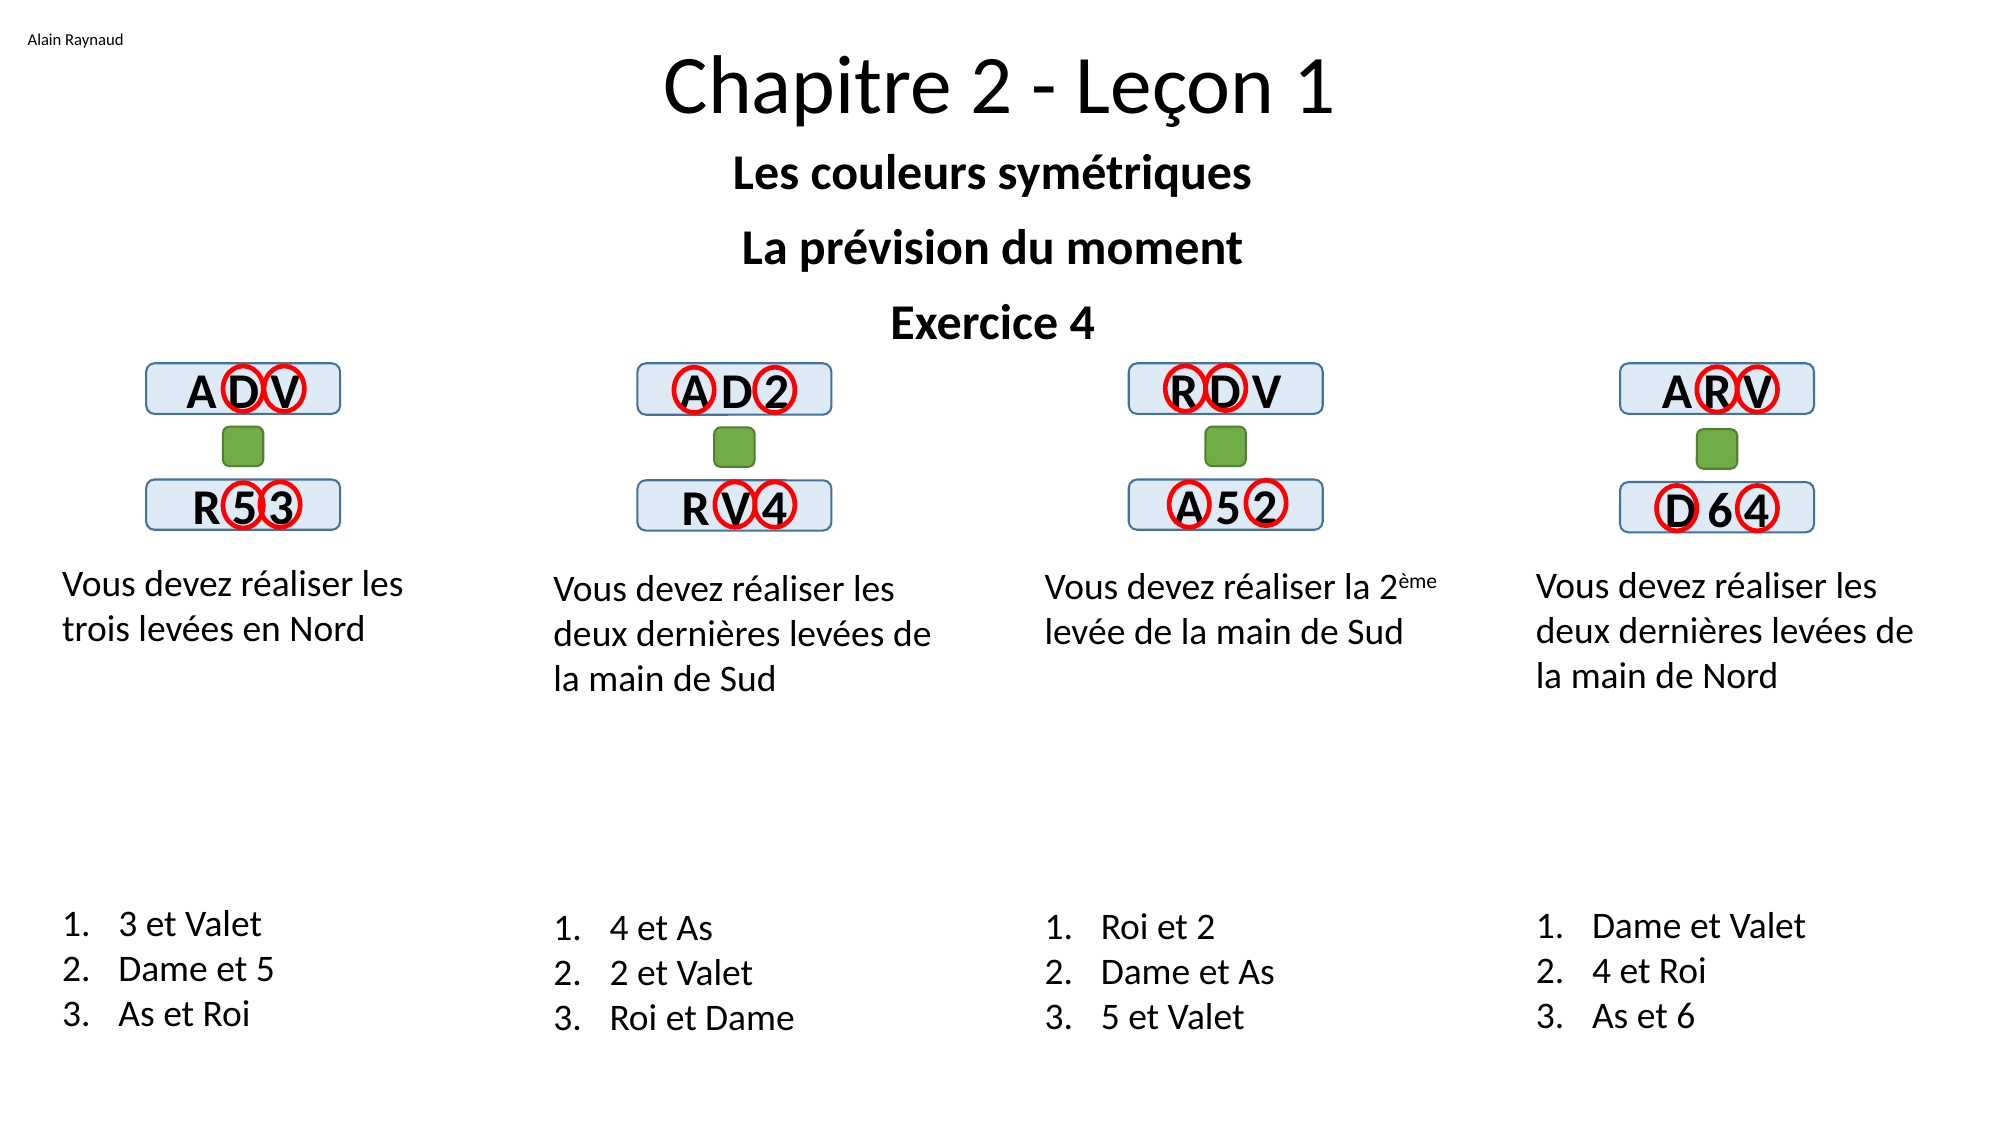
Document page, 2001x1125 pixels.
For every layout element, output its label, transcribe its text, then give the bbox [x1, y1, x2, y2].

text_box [146, 363, 341, 530]
text_box Alain Raynaud [12, 21, 147, 57]
text_box Dame et Valet 4 et Roi As et 6 [1521, 893, 1954, 1044]
text_box Vous devez réaliser les deux dernières levées de la main de Nord [1521, 553, 1954, 704]
text_box Roi et 2 Dame et As 5 et Valet [1029, 894, 1462, 1045]
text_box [637, 363, 832, 531]
text_box Vous devez réaliser la 2ème levée de la main de Sud [1029, 554, 1462, 660]
title Chapitre 2 - Leçon 1 [249, 38, 1750, 139]
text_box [1620, 363, 1815, 533]
text_box 4 et As 2 et Valet Roi et Dame [538, 896, 971, 1046]
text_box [1128, 363, 1323, 530]
text_box 3 et Valet Dame et 5 As et Roi [47, 891, 480, 1041]
text_box Vous devez réaliser les trois levées en Nord [47, 551, 480, 656]
text_box Vous devez réaliser les deux dernières levées de la main de Sud [538, 556, 971, 706]
subtitle Les couleurs symétriques La prévision du moment Exercice 4 [37, 139, 1948, 1088]
